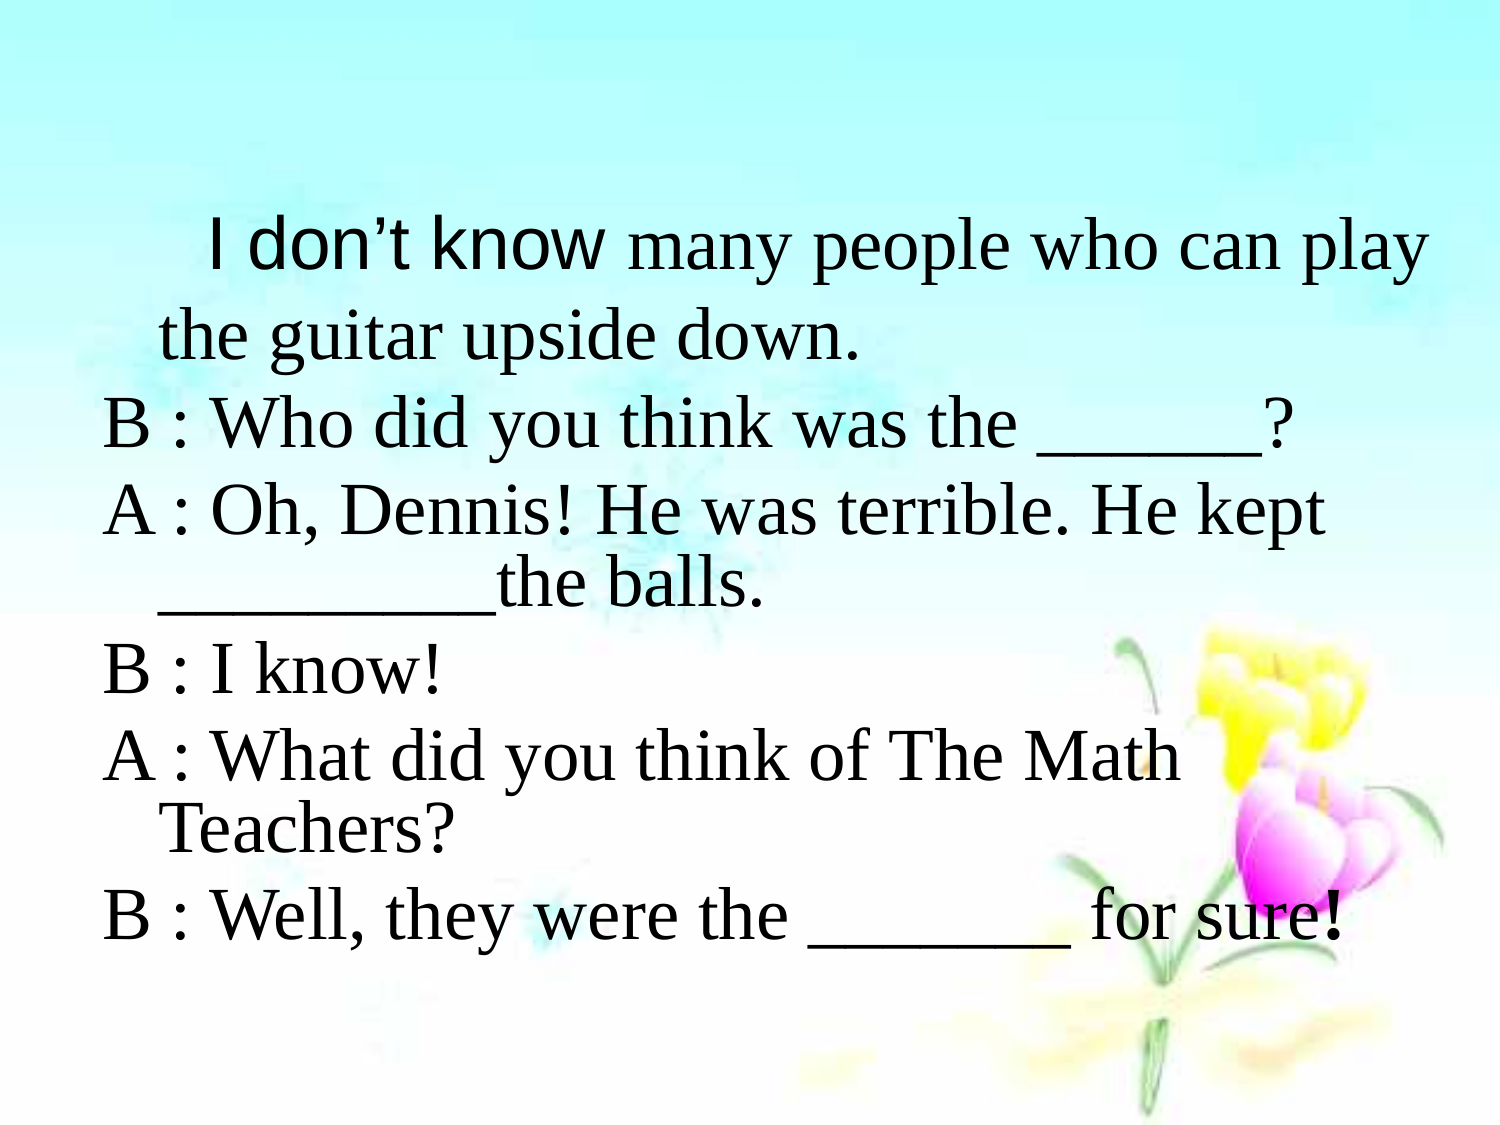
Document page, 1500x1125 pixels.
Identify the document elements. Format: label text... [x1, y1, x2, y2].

text_box I don’t know many people who can play the guitar upside down. B : Who did you think was the ______? A : Oh, Dennis! He was terrible. He kept _________the balls. B : I know! A : What did you think of The Math Teachers? B : Well, they were the _______ for sure! [87, 187, 1500, 1067]
picture [0, 0, 1500, 1125]
